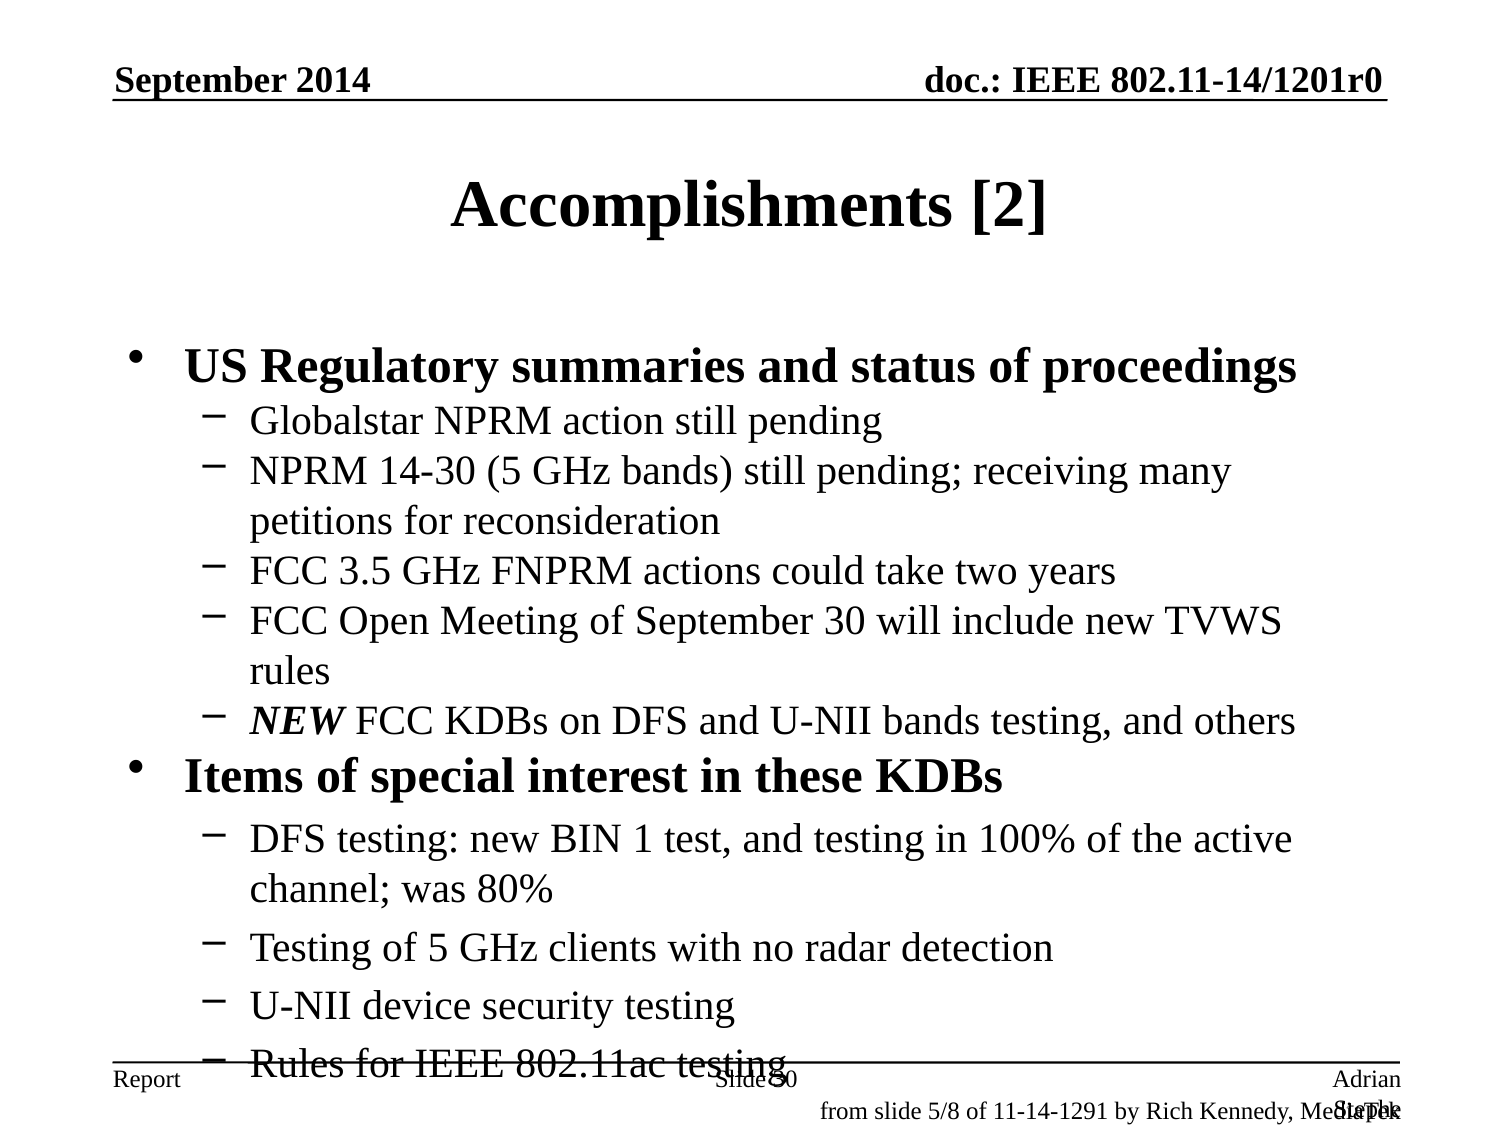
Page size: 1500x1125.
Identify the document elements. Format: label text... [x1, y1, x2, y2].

list US Regulatory summaries and status of proceedings Globalstar NPRM action still pending NPRM 14-30 (5 GHz bands) still pending; receiving many petitions for reconsideration FCC 3.5 GHz FNPRM actions could take two years FCC Open Meeting of September 30 will include new TVWS rules NEW FCC KDBs on DFS and U-NII bands testing, and others Items of special interest in these KDBs DFS testing: new BIN 1 test, and testing in 100% of the active channel; was 80% Testing of 5 GHz clients with no radar detection U-NII device security testing Rules for IEEE 802.11ac testing [112, 324, 1388, 1063]
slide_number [114, 54, 374, 101]
footer Adrian Stephens, Intel Corporation [1324, 1061, 1402, 1087]
slide_number Slide 30 [712, 1061, 800, 1087]
title Accomplishments [2] [112, 112, 1388, 288]
text_box from slide 5/8 of 11-14-1291 by Rich Kennedy, MediaTek [343, 1087, 1417, 1125]
